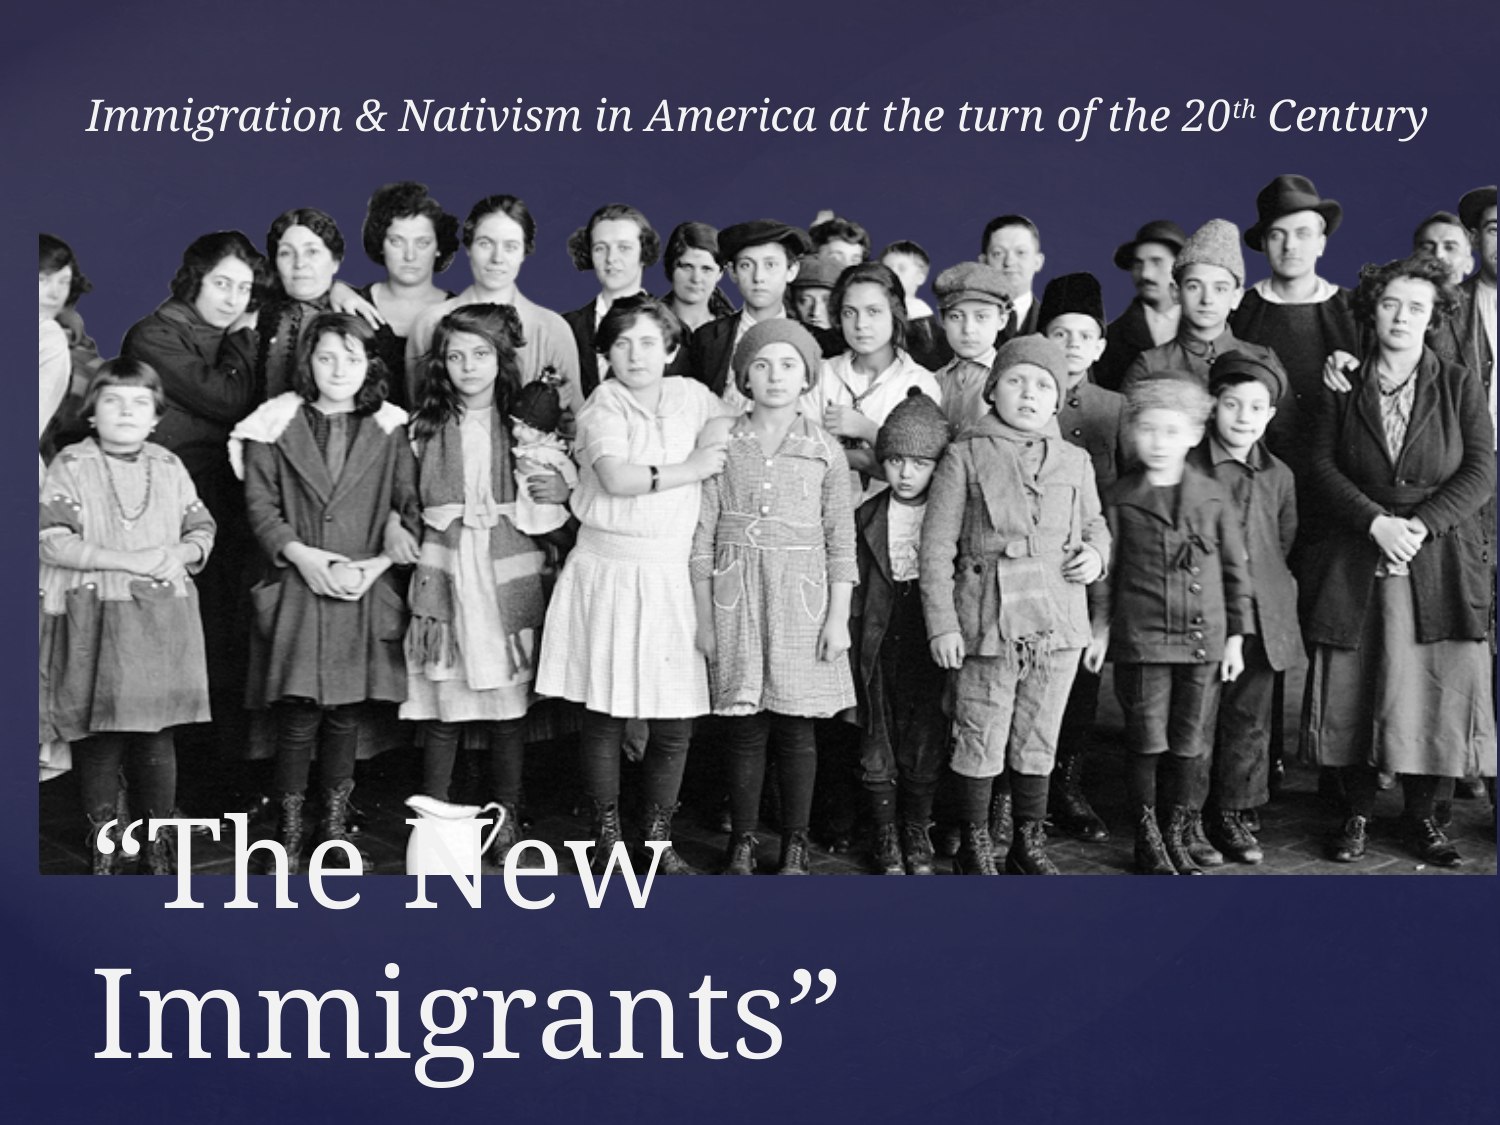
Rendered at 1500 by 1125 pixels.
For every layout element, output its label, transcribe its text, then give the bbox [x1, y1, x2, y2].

subtitle Immigration & Nativism in America at the turn of the 20th Century [39, 57, 1475, 171]
title “The New Immigrants” [75, 912, 1450, 1091]
picture [39, 174, 1497, 876]
